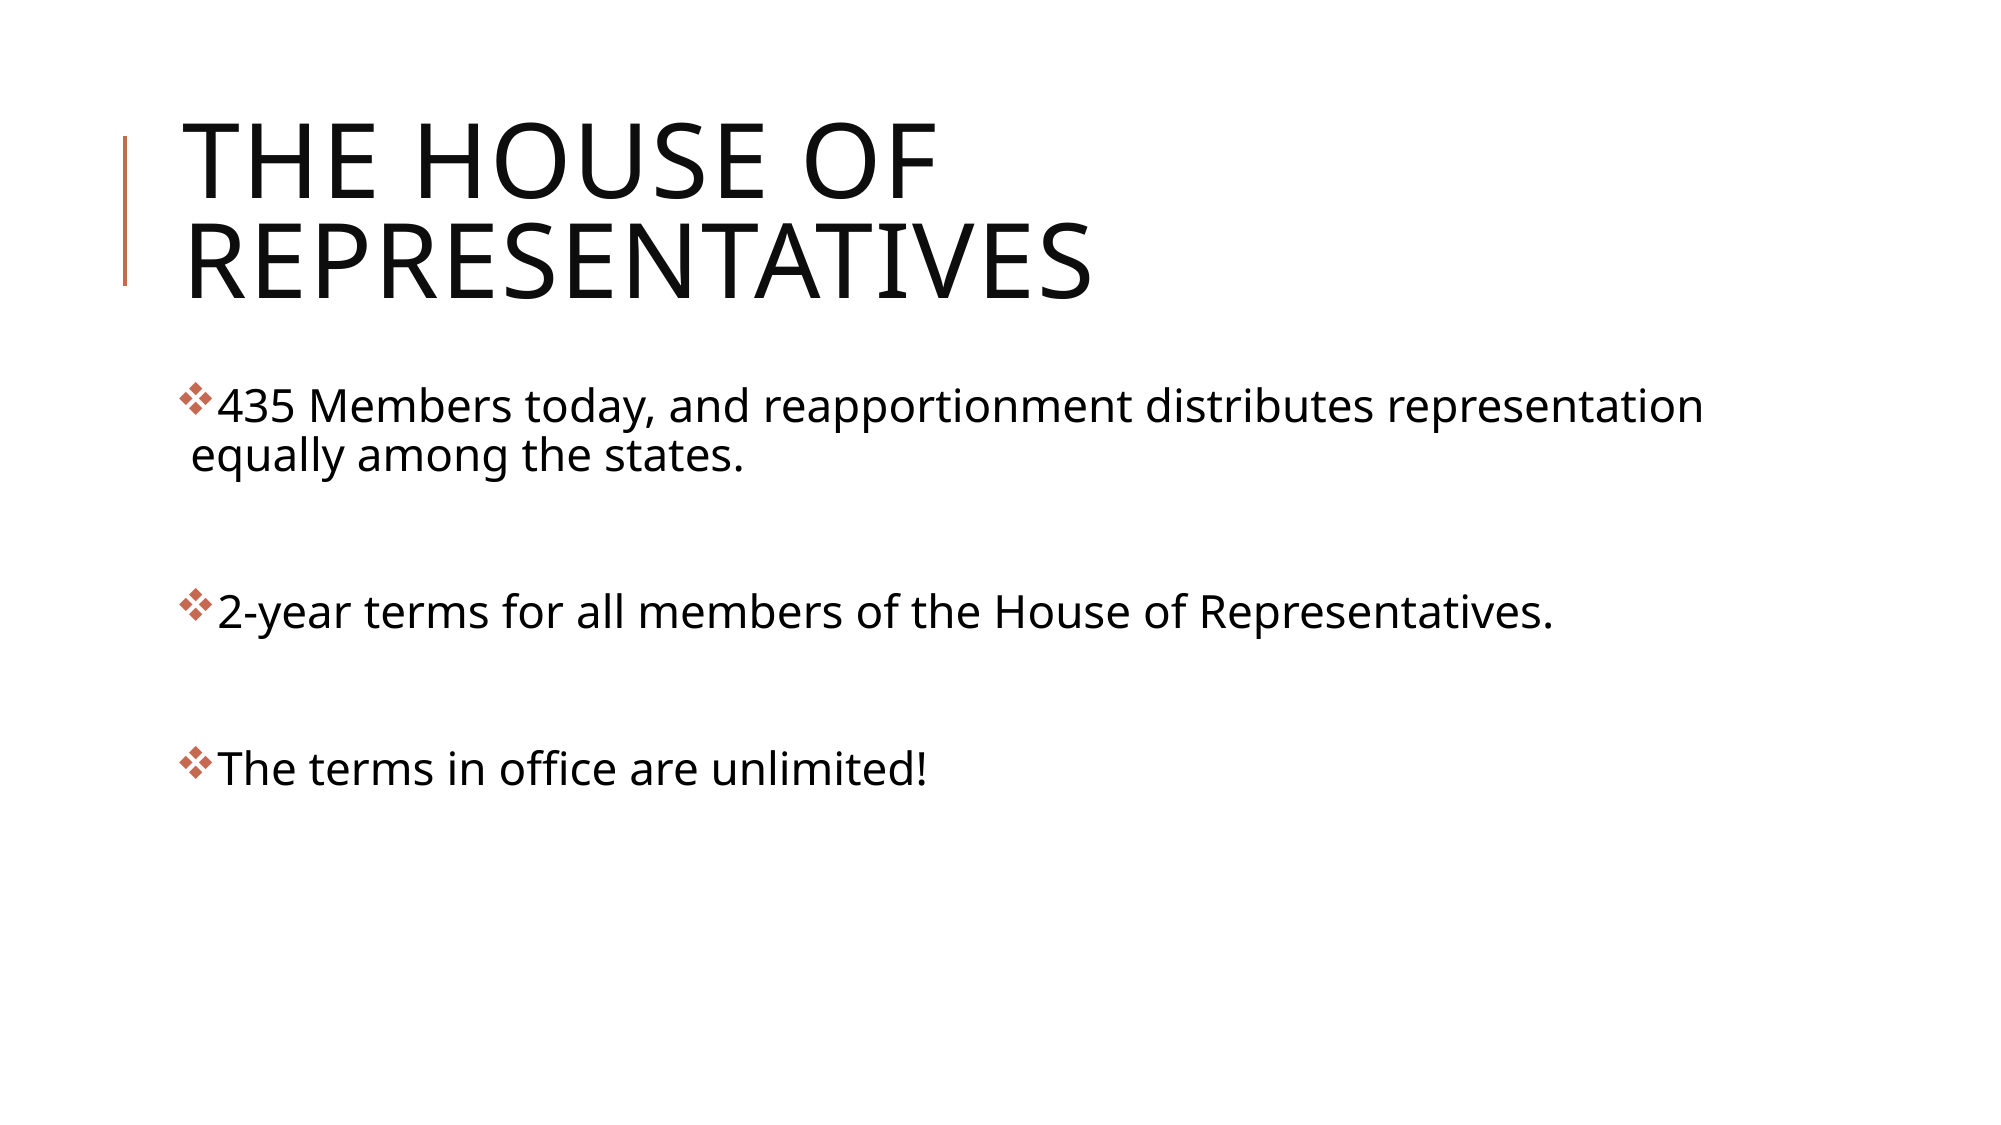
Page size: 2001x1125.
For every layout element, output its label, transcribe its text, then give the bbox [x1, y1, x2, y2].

title The house of representatives [168, 96, 1763, 342]
list 435 Members today, and reapportionment distributes representation equally among the states. 2-year terms for all members of the House of Representatives. The terms in office are unlimited! [168, 375, 1763, 1035]
